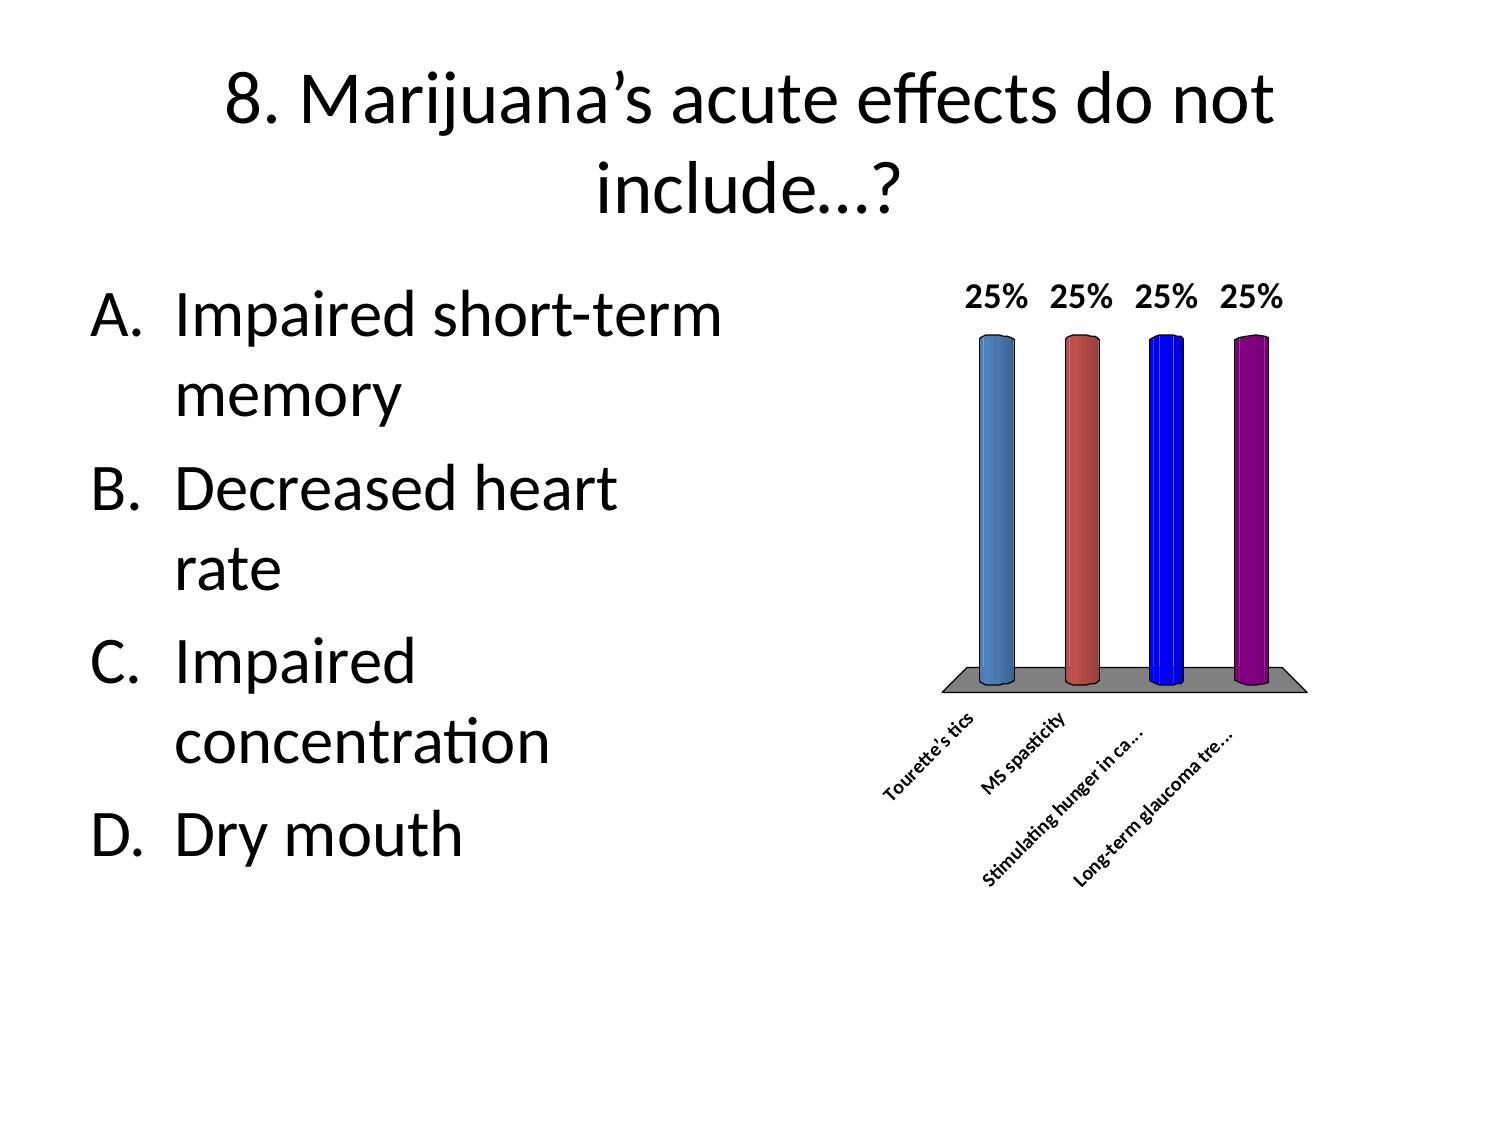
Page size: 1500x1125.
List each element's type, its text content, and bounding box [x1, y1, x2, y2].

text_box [739, 262, 1490, 1107]
list Impaired short-term memory Decreased heart rate Impaired concentration Dry mouth [75, 262, 737, 1005]
title 8. Marijuana’s acute effects do not include…? [75, 45, 1425, 233]
